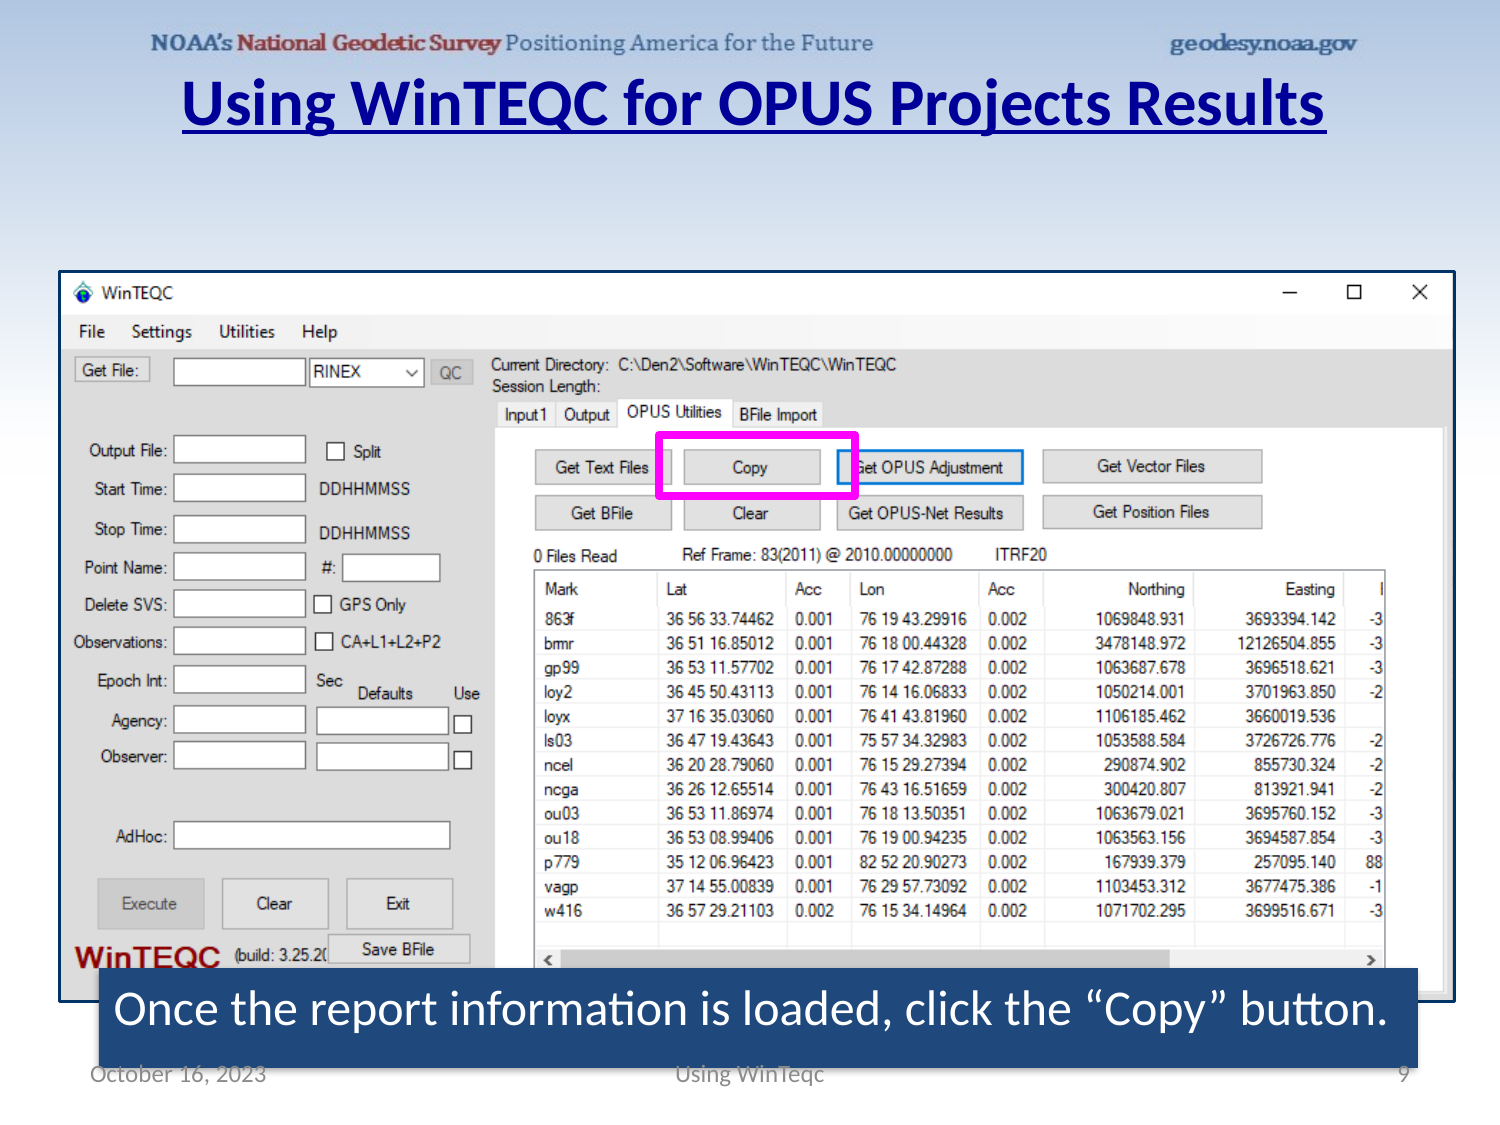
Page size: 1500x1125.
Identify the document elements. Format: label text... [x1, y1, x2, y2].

text_box Once the report information is loaded, click the “Copy” button. [98, 1009, 1418, 1068]
slide_number 9 [1074, 1042, 1425, 1103]
footer Using WinTeqc [512, 1042, 988, 1103]
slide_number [75, 1042, 425, 1103]
text_box Using WinTEQC for OPUS Projects Results [62, 46, 1446, 151]
picture [0, 0, 1500, 1125]
